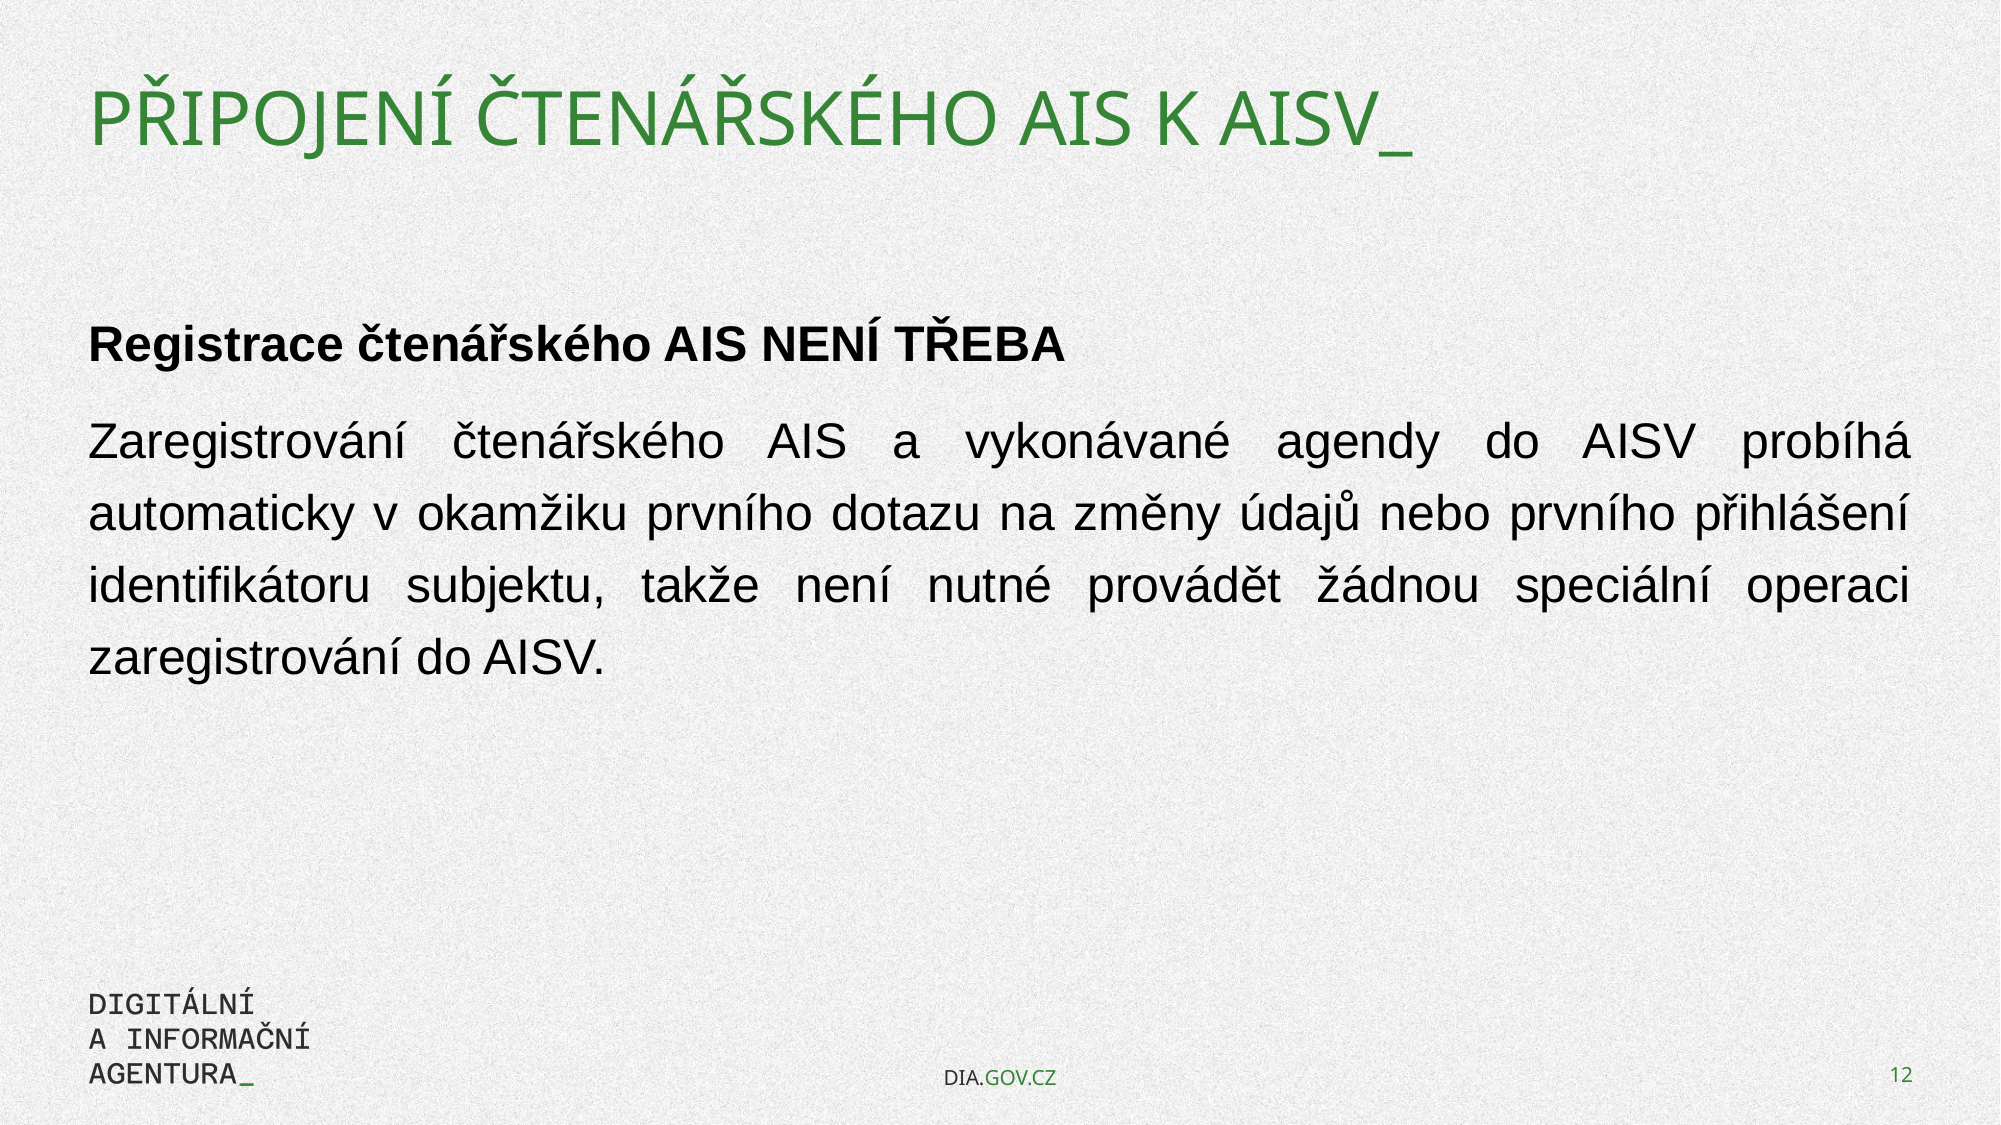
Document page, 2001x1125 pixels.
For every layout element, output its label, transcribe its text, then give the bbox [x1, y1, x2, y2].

title Připojení čtenářského AIS k AISV_ [88, 70, 1912, 284]
slide_number 12 [1612, 1037, 1928, 1098]
picture [0, 0, 2001, 1125]
list Registrace čtenářského AIS NENÍ TŘEBA Zaregistrování čtenářského AIS a vykonávané agendy do AISV probíhá automaticky v okamžiku prvního dotazu na změny údajů nebo prvního přihlášení identifikátoru subjektu, takže není nutné provádět žádnou speciální operaci zaregistrování do AISV. [88, 299, 1912, 980]
footer DIA.GOV.CZ [558, 1037, 1442, 1098]
